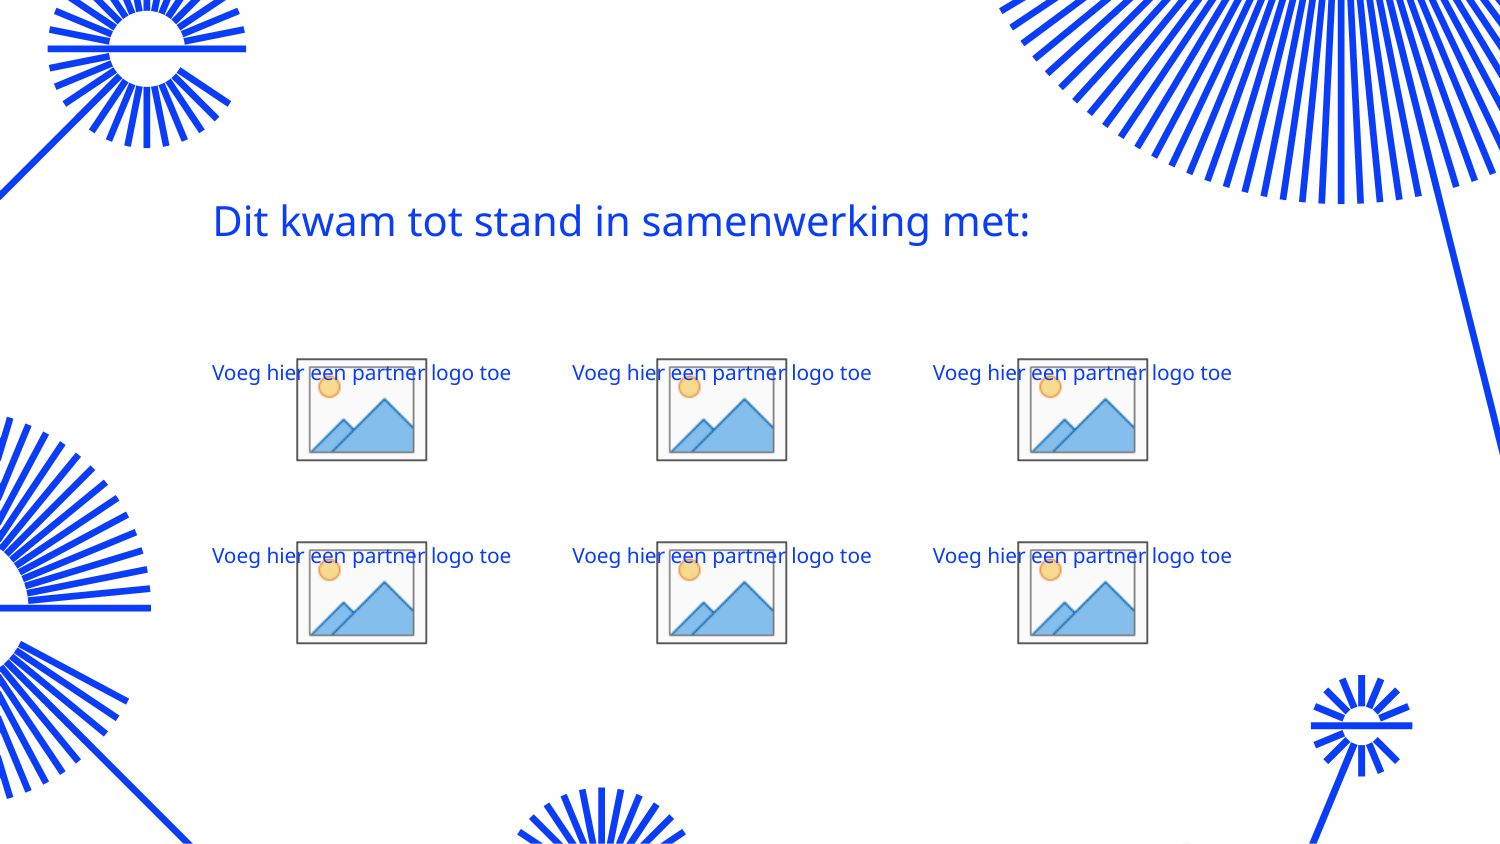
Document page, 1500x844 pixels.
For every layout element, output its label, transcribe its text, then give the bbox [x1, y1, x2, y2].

picture [0, 0, 1500, 844]
title Dit kwam tot stand in samenwerking met: [212, 194, 1170, 302]
